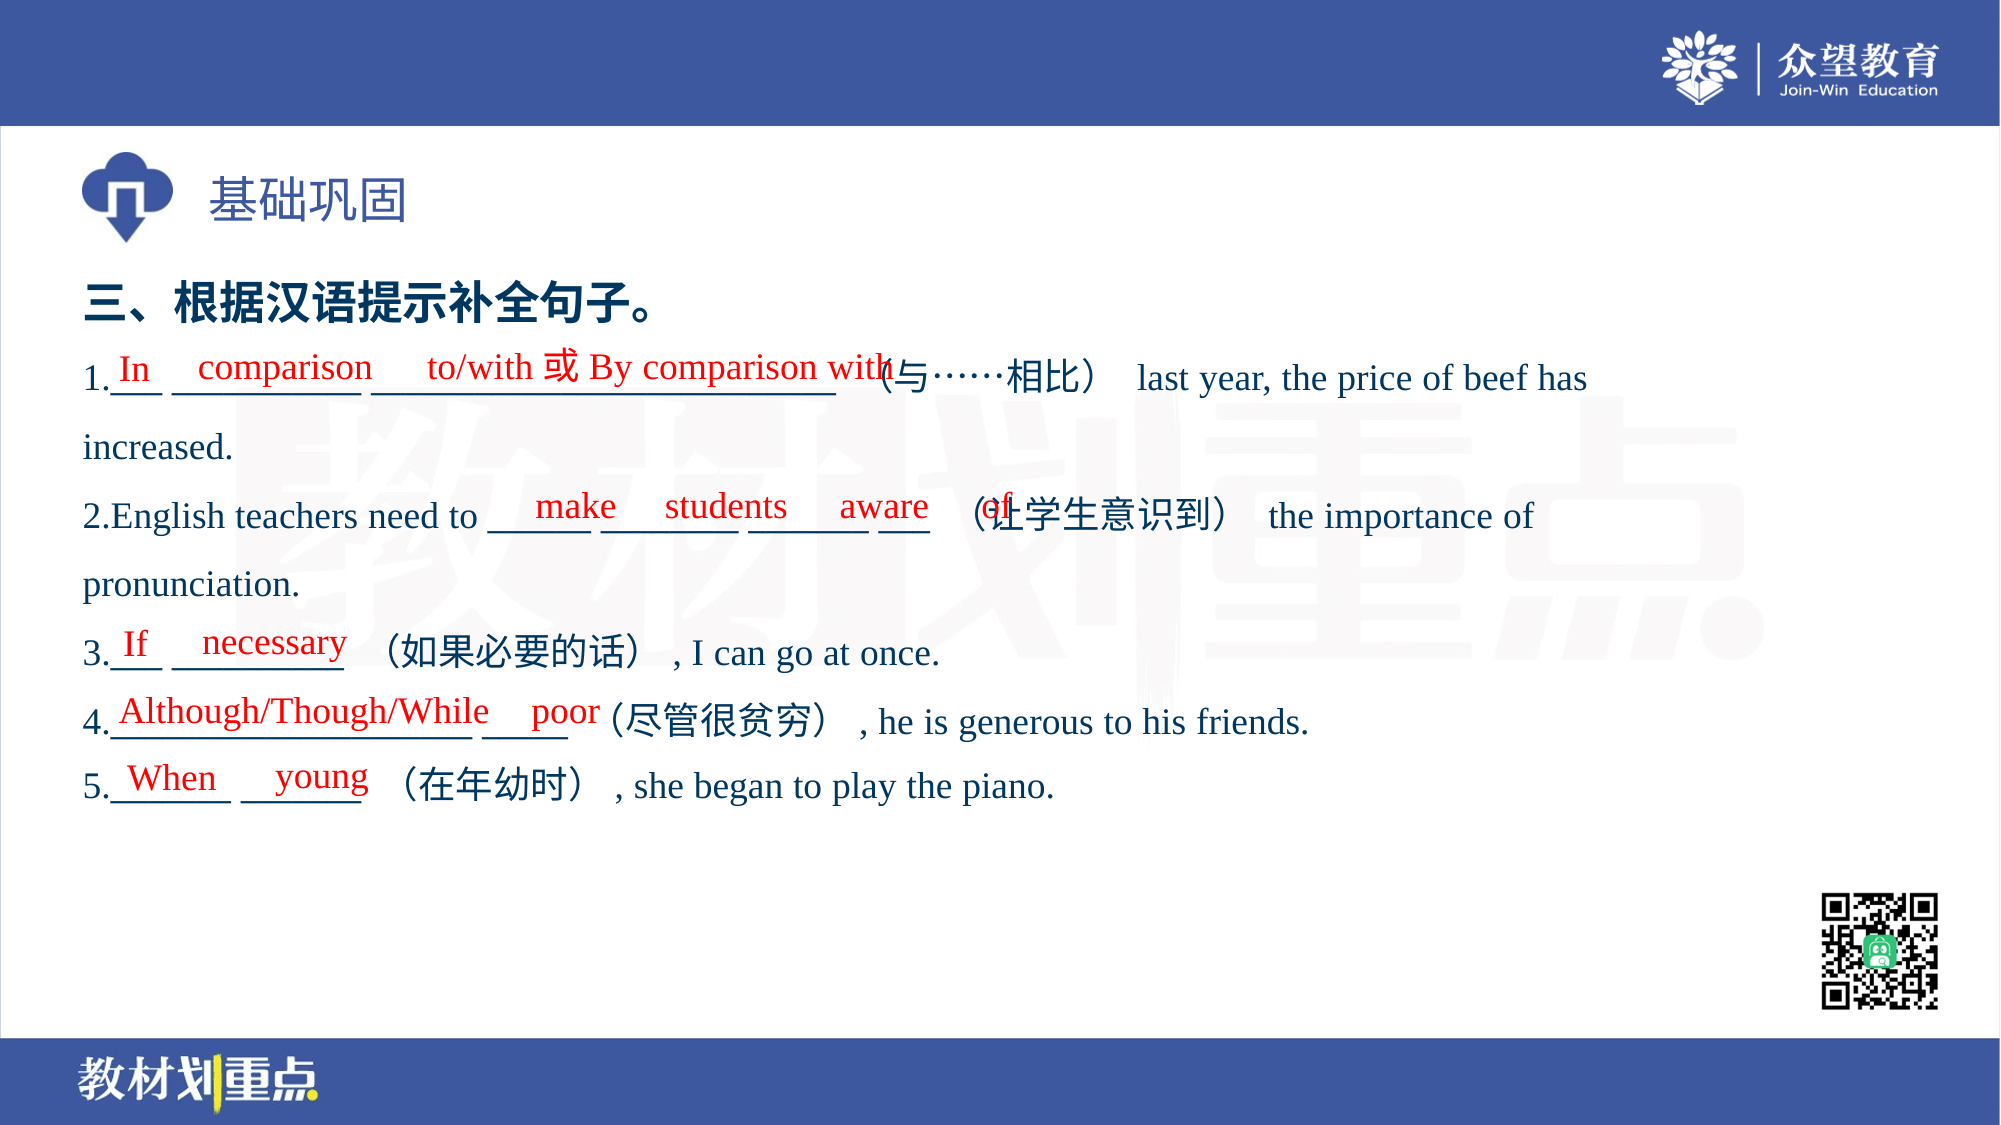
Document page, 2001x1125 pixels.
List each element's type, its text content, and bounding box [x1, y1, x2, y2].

picture [0, 0, 2000, 1125]
text_box When [113, 733, 231, 792]
text_box of [967, 461, 1027, 520]
text_box students [651, 461, 802, 520]
text_box young [261, 731, 383, 790]
text_box make [521, 461, 631, 520]
text_box to/with或By comparison with [413, 322, 908, 380]
text_box aware [826, 461, 943, 520]
text_box necessary [188, 597, 362, 656]
text_box 三、根据汉语提示补全句子。 [82, 247, 1817, 329]
text_box comparison [184, 322, 387, 381]
text_box Although/Though/While [105, 666, 504, 725]
text_box poor [517, 666, 614, 725]
text_box In [105, 324, 164, 383]
text_box If [109, 599, 162, 658]
text_box 1.___ ___________ ___________________________ （与……相比） last year, the price of beef has increased. 2.English teachers need to ______ ________ _______ ___ （让学生意识到） the importance of pronunciation. 3.___ __________ （如果必要的话）, I can go at once. 4._____________________ _____ （尽管很贫穷）, he is generous to his friends. 5._______ _______ （在年幼时）, she began to play the piano. [82, 329, 1817, 800]
